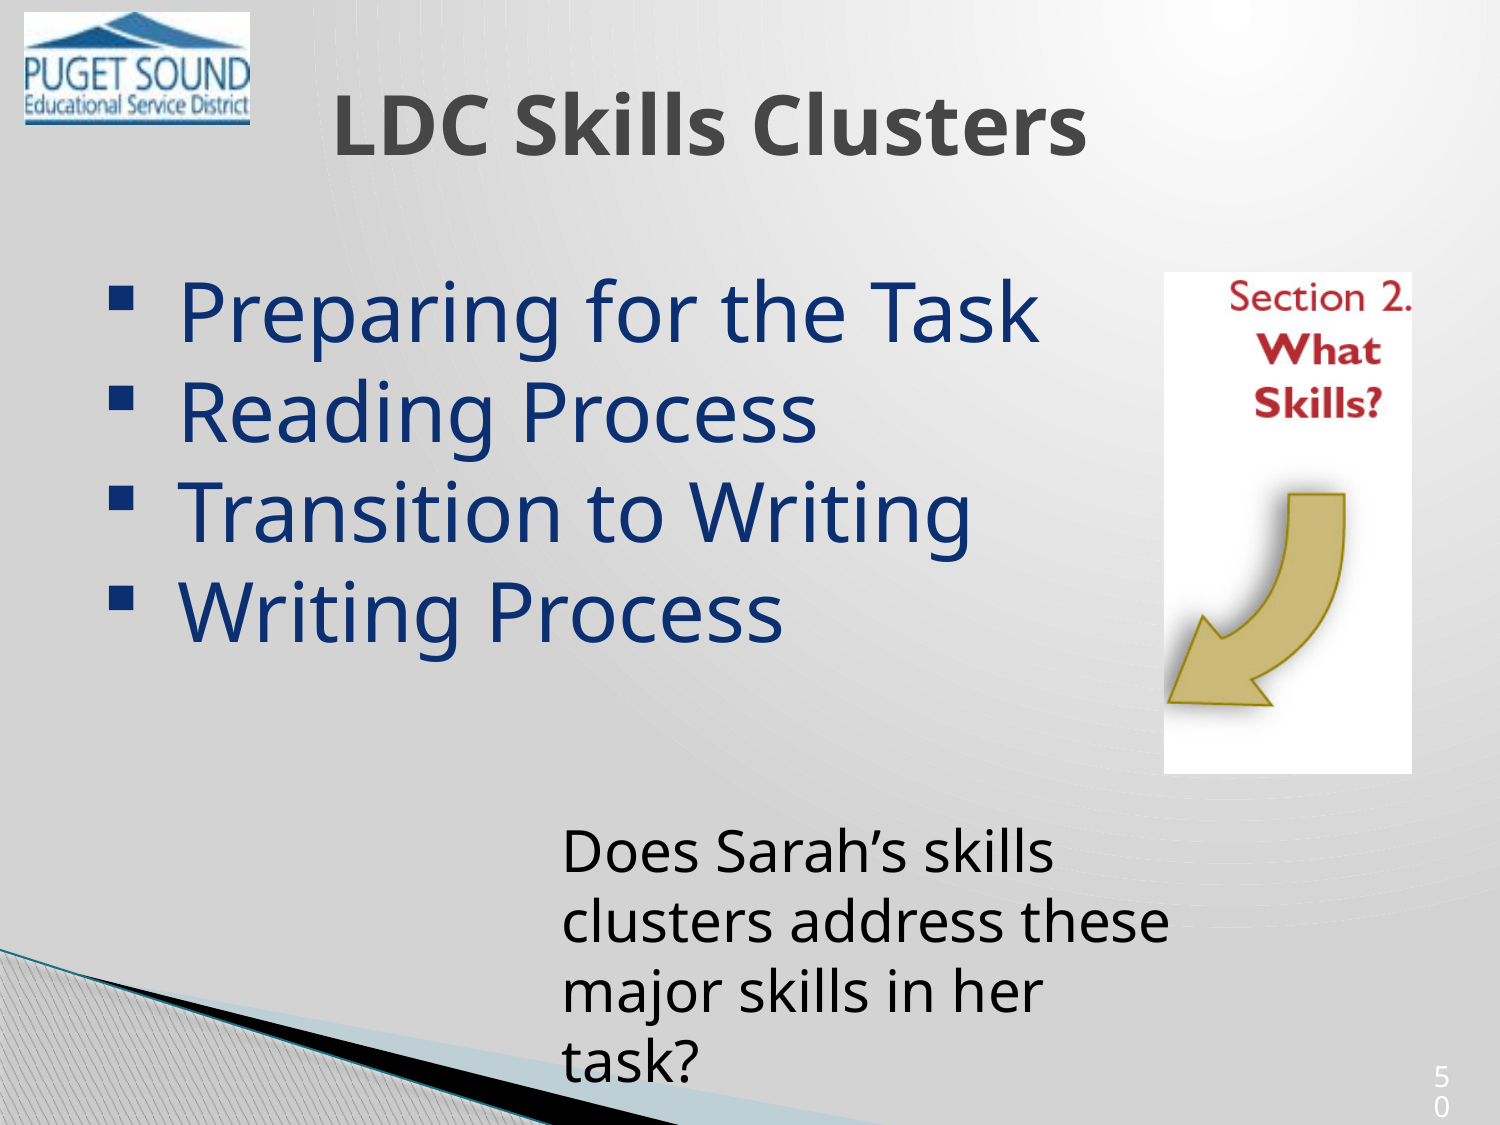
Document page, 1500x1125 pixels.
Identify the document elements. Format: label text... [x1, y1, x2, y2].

slide_number 50 [1418, 1051, 1479, 1112]
picture [24, 12, 250, 125]
text_box Preparing for the Task Reading Process Transition to Writing Writing Process [87, 251, 1139, 667]
title LDC Skills Clusters [315, 77, 1441, 166]
picture [1163, 271, 1413, 774]
text_box Does Sarah’s skills clusters address these major skills in her task? [547, 806, 1204, 1102]
